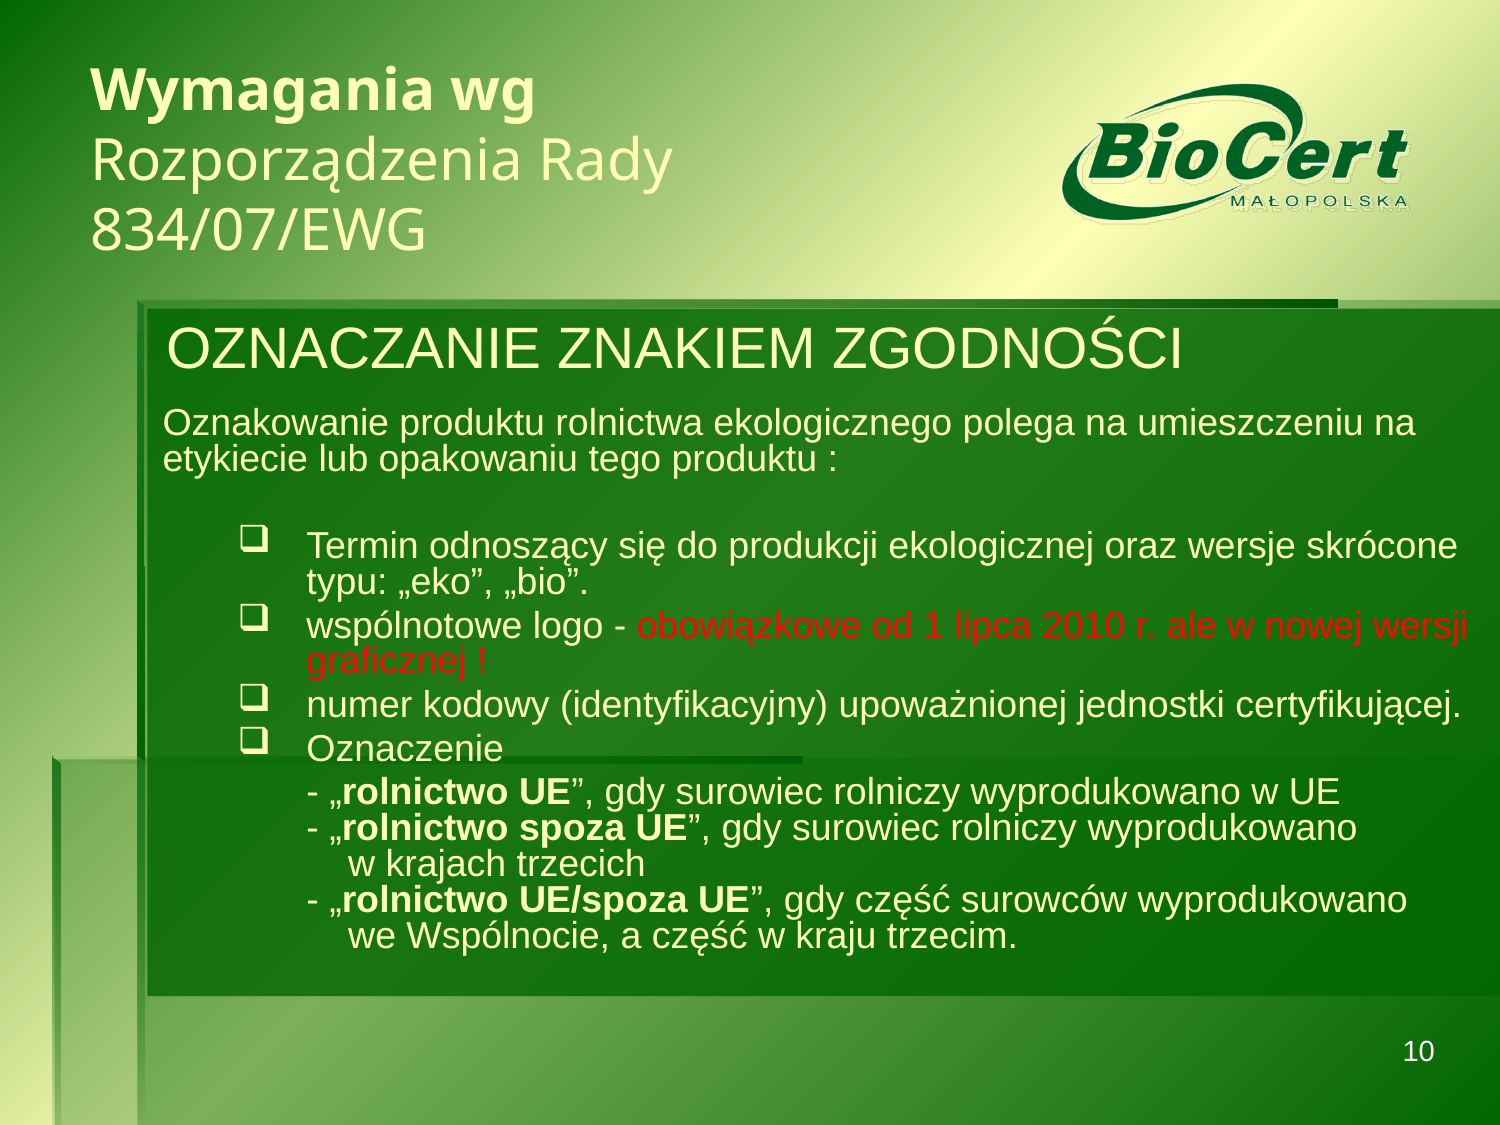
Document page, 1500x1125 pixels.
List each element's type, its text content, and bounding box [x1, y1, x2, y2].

picture [1056, 77, 1412, 225]
text_box OZNACZANIE ZNAKIEM ZGODNOŚCI [135, 302, 1450, 399]
list Oznakowanie produktu rolnictwa ekologicznego polega na umieszczeniu na etykiecie lub opakowaniu tego produktu : Termin odnoszący się do produkcji ekologicznej oraz wersje skrócone typu: „eko”, „bio”. wspólnotowe logo - obowiązkowe od 1 lipca 2010 r. ale w nowej wersji graficznej ! numer kodowy (identyfikacyjny) upoważnionej jednostki certyfikującej. Oznaczenie - „rolnictwo UE”, gdy surowiec rolniczy wyprodukowano w UE - „rolnictwo spoza UE”, gdy surowiec rolniczy wyprodukowano w krajach trzecich - „rolnictwo UE/spoza UE”, gdy część surowców wyprodukowano we Wspólnocie, a część w kraju trzecim. [147, 308, 1500, 997]
slide_number 10 [1137, 1024, 1451, 1103]
title Wymagania wg Rozporządzenia Rady 834/07/EWG [74, 39, 1451, 276]
